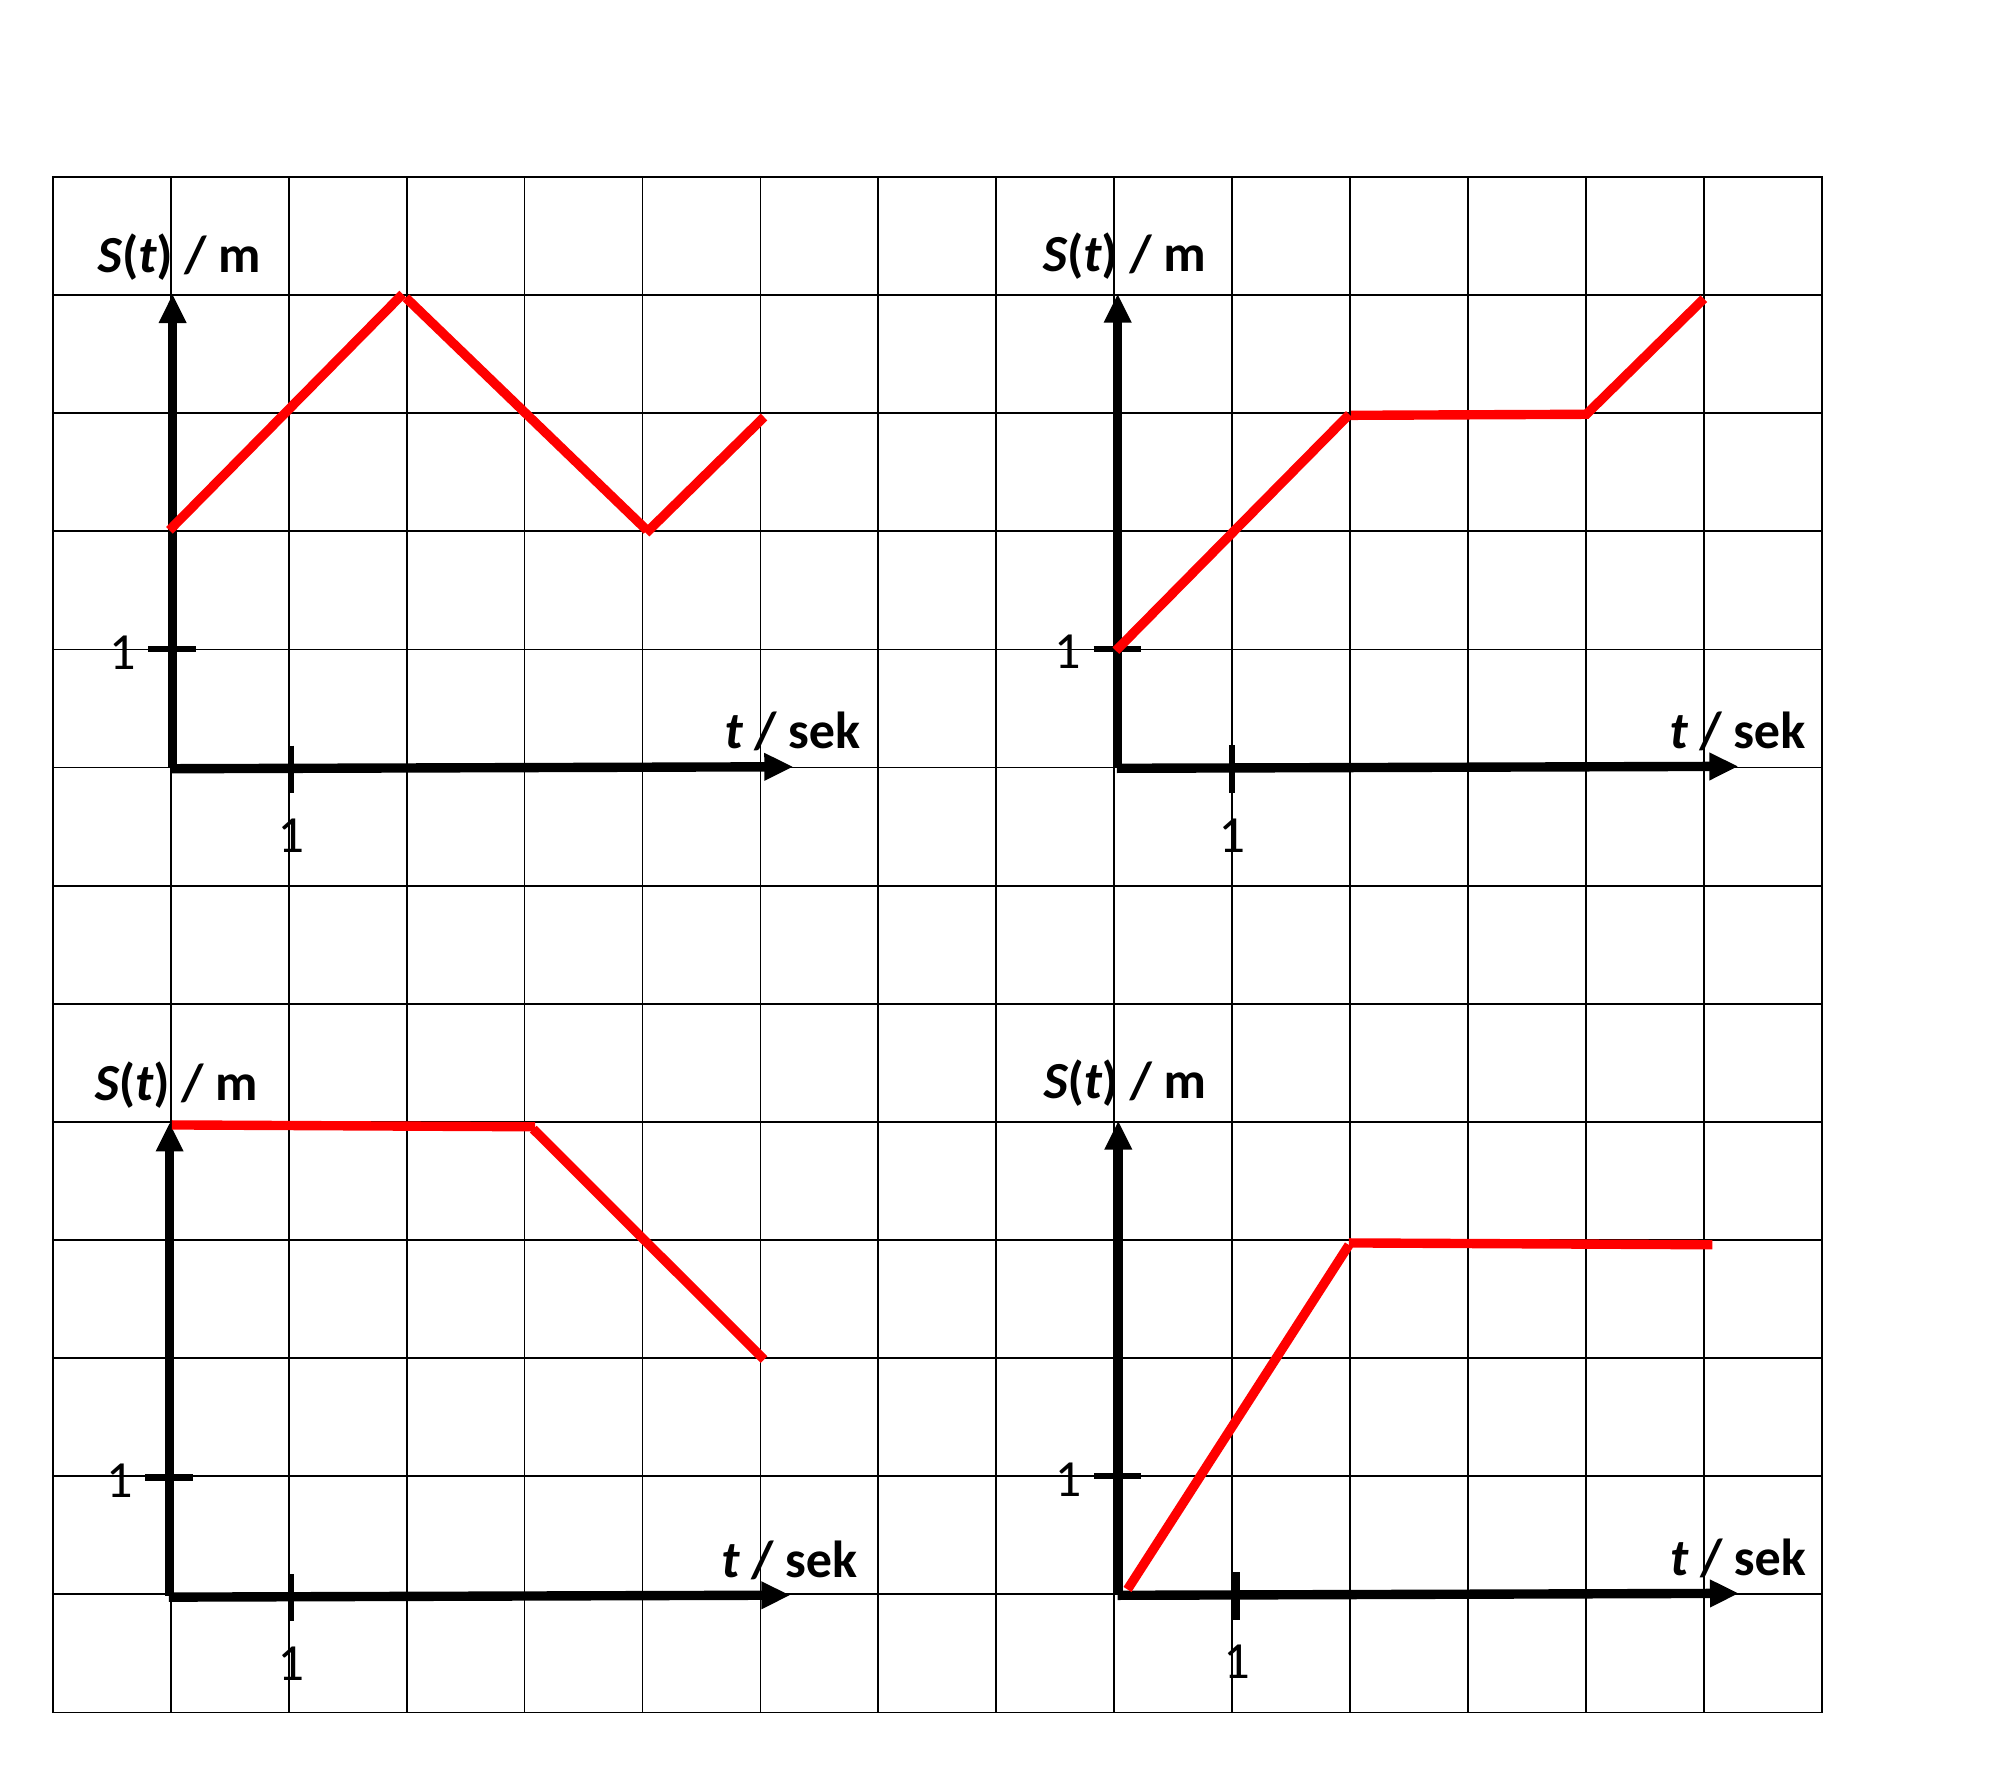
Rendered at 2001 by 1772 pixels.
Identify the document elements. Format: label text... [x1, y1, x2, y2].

table_cell [174, 1241, 288, 1357]
table_cell [1587, 650, 1703, 762]
table_cell [997, 768, 1113, 885]
table_cell [1705, 1005, 1821, 1121]
table_header [172, 178, 288, 293]
table_cell [997, 887, 1113, 1003]
table_cell [997, 296, 1113, 412]
table_cell [997, 1241, 1113, 1357]
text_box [405, 297, 647, 531]
table_cell [1587, 1359, 1703, 1475]
table_cell [1469, 532, 1585, 649]
table_cell [1587, 532, 1703, 649]
text_box 1 [1208, 1619, 1265, 1697]
table_cell [1233, 1241, 1348, 1245]
table_header [1587, 178, 1703, 294]
table_cell [408, 1477, 524, 1591]
table_cell [172, 774, 288, 885]
table_cell [408, 1601, 524, 1712]
table_cell [997, 1359, 1113, 1475]
table_cell [879, 650, 995, 767]
table_cell [1705, 1241, 1821, 1357]
table_cell [1705, 414, 1821, 530]
table_cell [643, 1123, 760, 1128]
table_header [1115, 178, 1231, 294]
table_header [525, 178, 642, 294]
table_cell [1233, 773, 1349, 885]
table_cell [290, 887, 406, 1003]
table_cell [1469, 1123, 1585, 1239]
text_box S(t) / m [80, 1041, 273, 1119]
table_cell [643, 1005, 760, 1121]
table_cell [525, 1005, 642, 1121]
table_cell [1351, 420, 1467, 530]
text_box 1 [262, 1621, 319, 1699]
table_cell [1123, 1359, 1127, 1473]
text_box 1 [1040, 1436, 1097, 1514]
table_header [761, 178, 877, 294]
table_cell [879, 1595, 995, 1712]
table_cell [408, 532, 524, 649]
table_cell [1233, 1123, 1349, 1239]
table_cell [1705, 1123, 1821, 1239]
table_cell [525, 1132, 533, 1239]
table_header [1233, 178, 1349, 294]
table_cell [1115, 1595, 1231, 1712]
table_cell [1705, 650, 1821, 689]
table_cell [879, 1477, 995, 1593]
table_cell [1351, 1359, 1467, 1475]
table_cell [174, 1359, 288, 1475]
table_cell [1587, 1599, 1703, 1712]
table_header [879, 178, 995, 294]
table_header [1351, 178, 1467, 294]
table_cell [1123, 1479, 1127, 1586]
table_header [408, 178, 524, 294]
table_cell [1351, 887, 1467, 1003]
table_cell [408, 1131, 524, 1239]
text_box t / sek [1655, 1516, 1821, 1594]
table_cell [879, 296, 995, 412]
table_cell [290, 1602, 406, 1712]
table_cell [1351, 772, 1467, 885]
table_cell [643, 1600, 760, 1712]
table_header [643, 178, 760, 294]
table_cell [525, 1477, 642, 1591]
table_cell [1469, 1599, 1585, 1712]
table_cell [1119, 296, 1231, 412]
table_cell [643, 534, 760, 649]
table_cell [54, 1359, 165, 1475]
table_cell [525, 772, 642, 885]
table_cell [997, 650, 1113, 767]
table_cell [1351, 1599, 1467, 1712]
table_cell [1705, 296, 1821, 412]
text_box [1585, 298, 1704, 415]
table_cell [174, 1130, 288, 1239]
table_cell [525, 650, 642, 762]
table_cell [525, 1601, 642, 1712]
text_box t / sek [1654, 689, 1821, 767]
table_cell [1469, 772, 1585, 885]
table_cell [54, 650, 168, 767]
table_cell [1469, 419, 1585, 530]
table_cell [1115, 1005, 1231, 1121]
table_cell [177, 532, 288, 649]
table_cell [54, 1005, 170, 1121]
table_cell [1115, 887, 1231, 1003]
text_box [1127, 1245, 1349, 1590]
table_cell [290, 1241, 406, 1357]
table_cell [761, 1123, 877, 1239]
text_box t / sek [706, 1517, 873, 1596]
table_cell [1351, 650, 1467, 762]
table_cell [761, 1005, 877, 1121]
table_cell [1122, 651, 1231, 763]
table_cell [643, 887, 760, 1003]
text_box S(t) / m [82, 212, 276, 291]
table_cell [1123, 1241, 1231, 1357]
table_cell [290, 1477, 406, 1592]
table_cell [408, 1241, 524, 1357]
table_cell [536, 1123, 642, 1128]
table_cell [1233, 887, 1349, 1003]
table_cell [1705, 1477, 1821, 1516]
table_cell [408, 1005, 524, 1121]
table_cell [879, 414, 995, 530]
table_header [290, 178, 406, 294]
table_cell [1233, 296, 1349, 412]
table_cell [1351, 296, 1467, 410]
text_box t / sek [709, 689, 876, 767]
table_cell [1705, 768, 1821, 885]
table_cell [761, 650, 877, 767]
table_cell [761, 887, 877, 1003]
table_cell [997, 1595, 1113, 1712]
table_cell [174, 1477, 288, 1592]
table_cell [290, 1005, 406, 1121]
table_cell [1233, 1600, 1349, 1712]
table_cell [1351, 1005, 1467, 1121]
table_cell [1351, 1477, 1467, 1589]
table_cell [290, 1359, 406, 1475]
table_cell [1469, 650, 1585, 762]
table_cell [290, 1131, 406, 1239]
text_box 1 [1039, 609, 1096, 687]
table_cell [525, 887, 642, 1003]
table_cell [290, 532, 406, 649]
text_box 1 [1203, 792, 1260, 870]
table_cell [54, 1123, 169, 1239]
table_cell [1469, 887, 1585, 1003]
table_cell [172, 1602, 288, 1712]
table_cell [761, 1477, 877, 1593]
table_cell [54, 768, 170, 885]
table_cell [1705, 532, 1821, 649]
table_cell [1705, 1595, 1821, 1712]
table_cell [408, 773, 524, 885]
table_cell [1587, 1249, 1703, 1357]
table_cell [408, 887, 524, 1003]
table_cell [1120, 1123, 1231, 1239]
table_cell [879, 1123, 995, 1239]
table_cell [1469, 1359, 1585, 1475]
text_box 1 [91, 1438, 148, 1516]
table_cell [54, 532, 168, 649]
table_cell [643, 772, 760, 885]
table_header [997, 178, 1113, 294]
table_cell [997, 1123, 1113, 1239]
table_cell [879, 1359, 995, 1475]
table_cell [1705, 1359, 1821, 1475]
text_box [169, 293, 403, 531]
table_cell [525, 1241, 533, 1357]
table_cell [1587, 1477, 1703, 1589]
table_cell [172, 887, 288, 1003]
table_header [1705, 178, 1821, 294]
table_cell [761, 1595, 877, 1712]
table_cell [763, 414, 877, 530]
table_cell [1233, 1005, 1349, 1121]
table_cell [525, 1359, 642, 1475]
table_cell [172, 1005, 288, 1120]
table_cell [1351, 532, 1467, 649]
table_cell [1351, 1123, 1467, 1238]
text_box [533, 1128, 765, 1360]
table_cell [54, 887, 170, 1003]
table_cell [879, 1005, 995, 1121]
table_cell [761, 1359, 877, 1475]
table_cell [54, 1595, 170, 1712]
table_cell [1587, 1005, 1703, 1121]
table_cell [408, 650, 524, 763]
table_cell [997, 1005, 1113, 1121]
table_cell [643, 296, 760, 412]
table_cell [879, 768, 995, 885]
table_cell [1351, 1248, 1467, 1357]
table_cell [761, 296, 877, 412]
table_cell [997, 532, 1113, 649]
table_cell [1587, 887, 1703, 1003]
table_cell [54, 1477, 165, 1593]
table_cell [1587, 772, 1703, 885]
text_box 1 [94, 609, 151, 688]
table_cell [761, 768, 877, 885]
table_cell [54, 296, 169, 412]
table_cell [997, 414, 1113, 530]
table_cell [1469, 296, 1585, 410]
table_cell [1233, 651, 1349, 763]
table_cell [408, 1359, 524, 1475]
table_cell [879, 532, 995, 649]
text_box S(t) / m [1028, 1039, 1222, 1117]
table_cell [643, 650, 760, 762]
table_cell [997, 1477, 1113, 1593]
table_cell [525, 532, 642, 649]
table_cell [1115, 768, 1231, 885]
text_box 1 [262, 792, 319, 871]
text_box S(t) / m [1028, 212, 1221, 290]
table_cell [1705, 887, 1821, 1003]
table_cell [879, 1241, 995, 1357]
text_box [1115, 414, 1350, 651]
table_cell [643, 1360, 760, 1475]
table_cell [765, 1241, 877, 1357]
table_cell [1469, 1005, 1585, 1121]
table_cell [290, 650, 406, 763]
table_cell [761, 532, 877, 649]
table_cell [1469, 1249, 1585, 1357]
table_cell [1469, 1477, 1585, 1589]
table_cell [643, 1477, 760, 1590]
table_cell [177, 650, 288, 764]
table_header [1469, 178, 1585, 294]
table_cell [879, 887, 995, 1003]
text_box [646, 417, 765, 534]
table_cell [54, 1241, 165, 1357]
table_cell [1587, 1123, 1703, 1239]
table_cell [290, 773, 406, 885]
table_cell [1587, 415, 1703, 530]
table_header [54, 178, 170, 294]
table_cell [54, 414, 168, 530]
